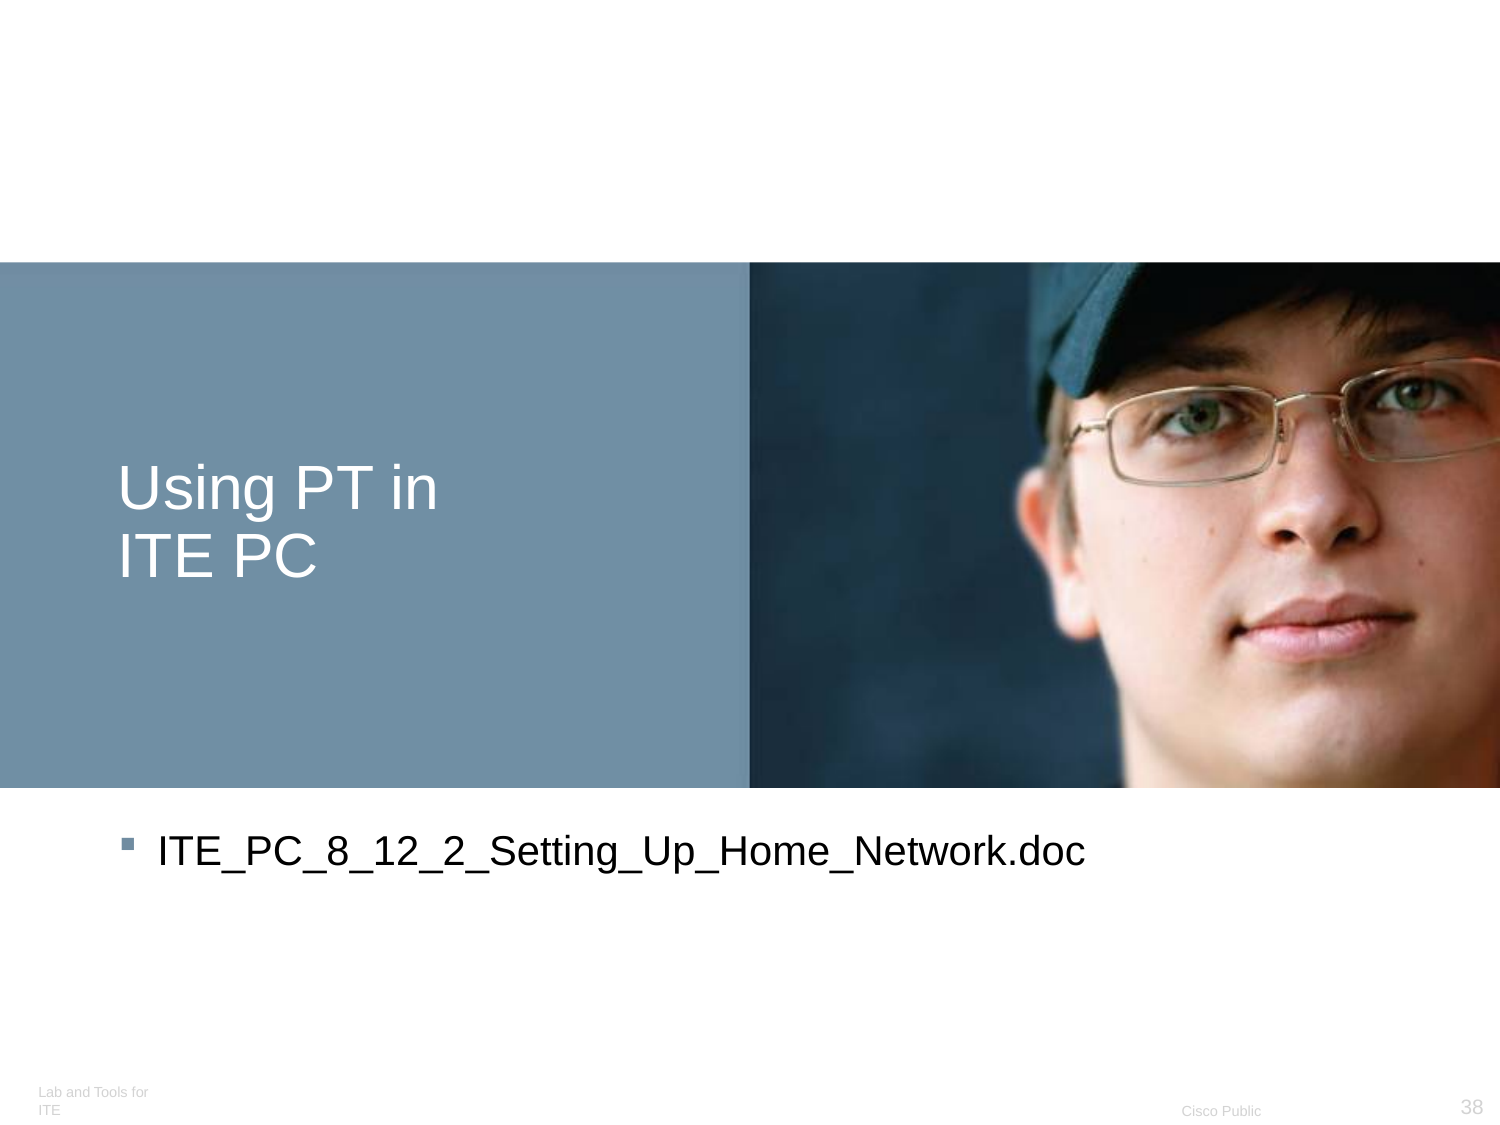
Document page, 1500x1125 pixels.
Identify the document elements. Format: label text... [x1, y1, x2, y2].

text_box [0, 0, 1500, 261]
picture [0, 262, 1500, 788]
text_box ITE_PC_8_12_2_Setting_Up_Home_Network.doc [104, 820, 1408, 1007]
